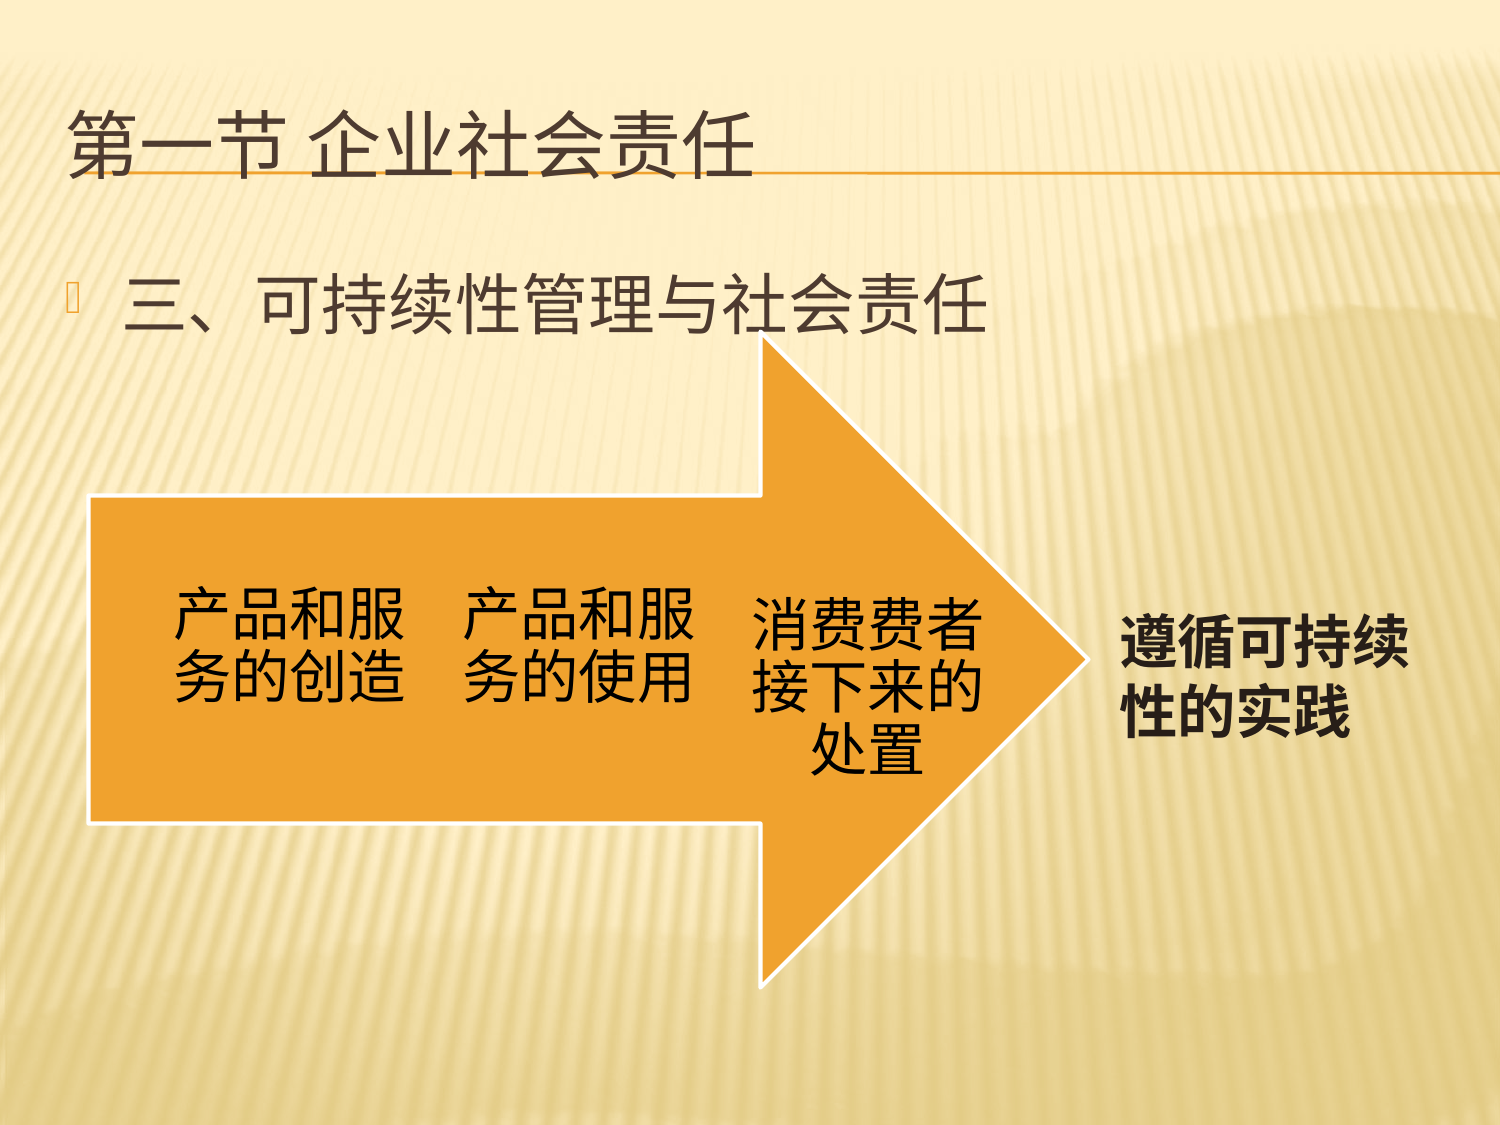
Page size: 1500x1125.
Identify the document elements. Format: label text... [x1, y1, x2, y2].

text_box 遵循可持续性的实践 [1104, 597, 1459, 753]
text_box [88, 325, 1089, 994]
title 第一节 企业社会责任 [50, 75, 1475, 213]
list 三、可持续性管理与社会责任 [49, 254, 1476, 998]
